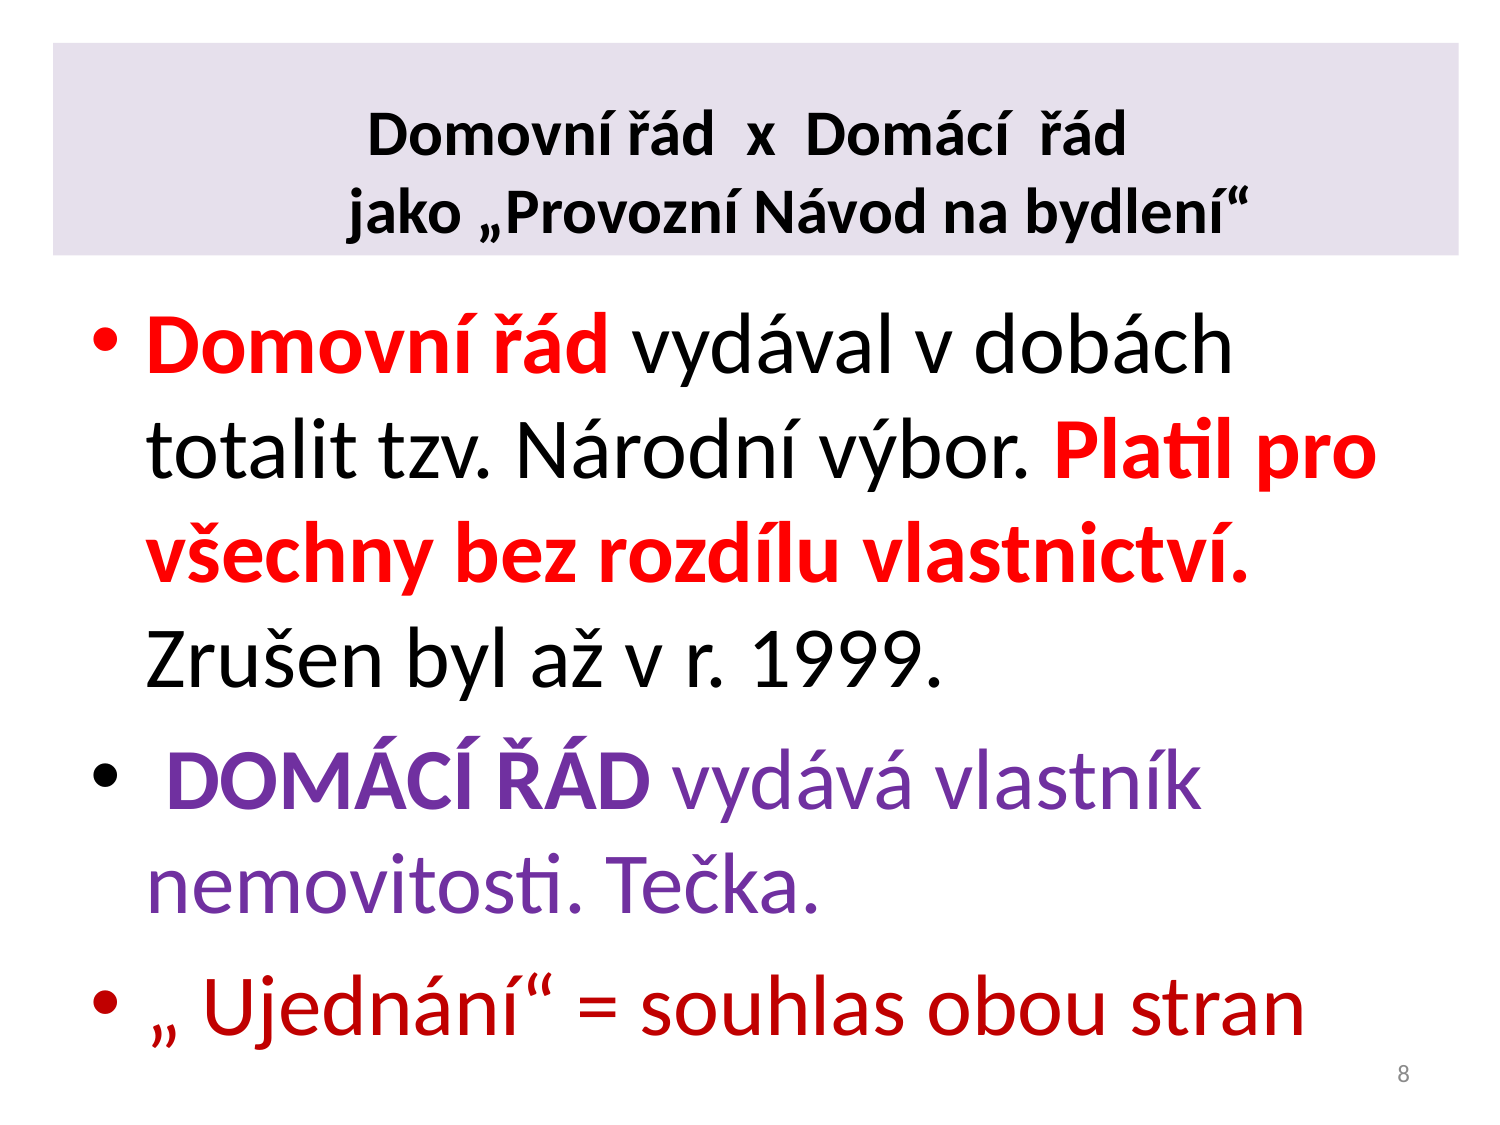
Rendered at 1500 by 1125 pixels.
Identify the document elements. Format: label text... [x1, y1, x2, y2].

list Domovní řád vydával v dobách totalit tzv. Národní výbor. Platil pro všechny bez rozdílu vlastnictví. Zrušen byl až v r. 1999. DOMÁCÍ ŘÁD vydává vlastník nemovitosti. Tečka. „ Ujednání“ = souhlas obou stran [75, 278, 1425, 1071]
title Domovní řád x Domácí řád jako „Provozní Návod na bydlení“ [53, 42, 1459, 256]
slide_number 8 [1074, 1042, 1425, 1103]
